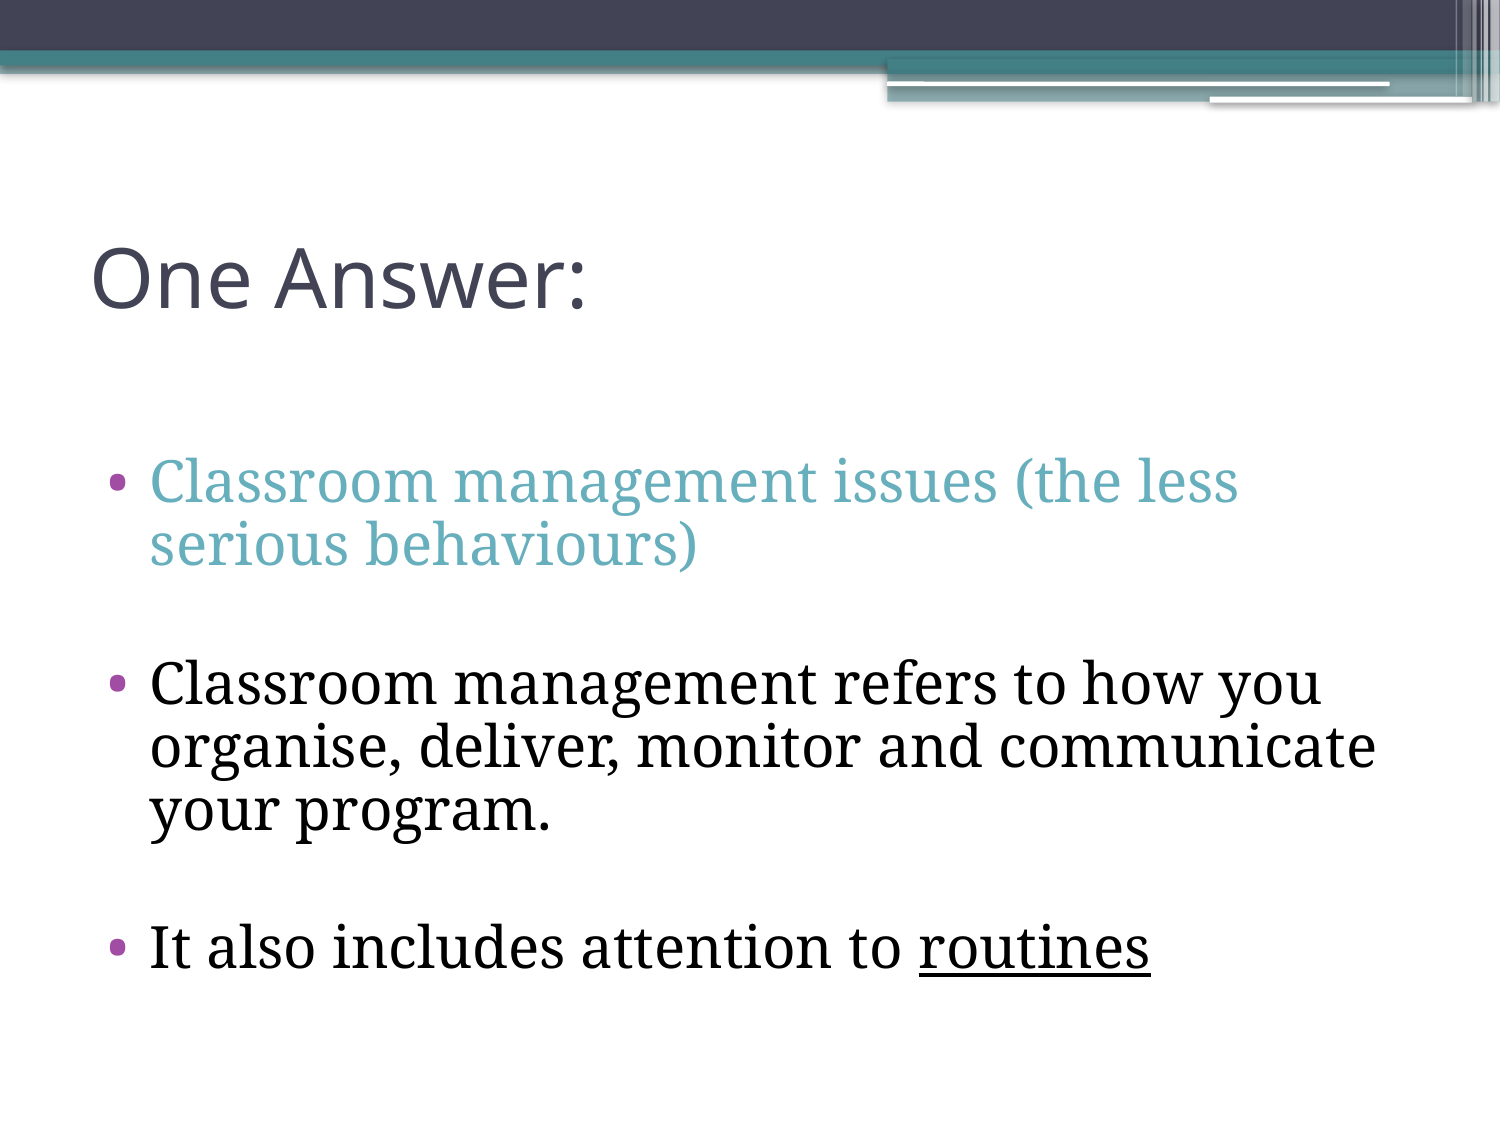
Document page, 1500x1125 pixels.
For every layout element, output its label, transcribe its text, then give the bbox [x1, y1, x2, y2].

list Classroom management issues (the less serious behaviours) Classroom management refers to how you organise, deliver, monitor and communicate your program. It also includes attention to routines [75, 368, 1425, 1079]
title One Answer: [75, 187, 1425, 363]
